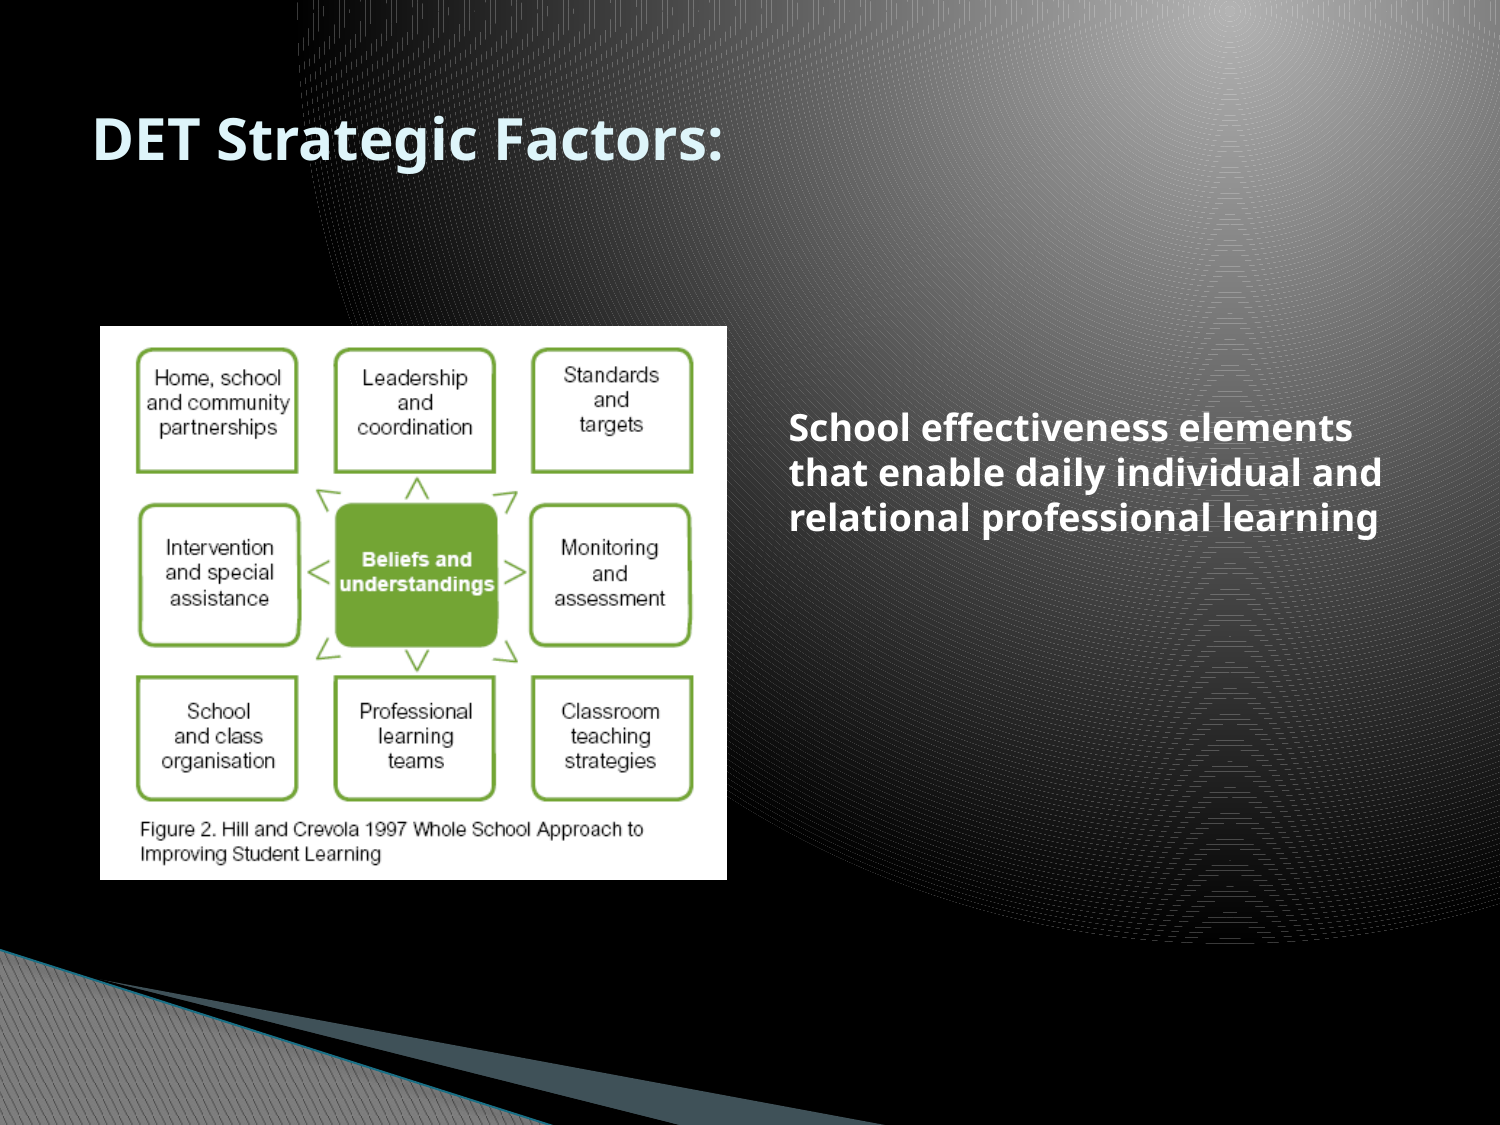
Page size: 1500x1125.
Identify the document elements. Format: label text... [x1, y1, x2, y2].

picture [0, 952, 543, 1125]
text_box School effectiveness elements that enable daily individual and relational professional learning [773, 397, 1400, 547]
title DET Strategic Factors: [76, 85, 1223, 190]
picture [100, 326, 727, 880]
